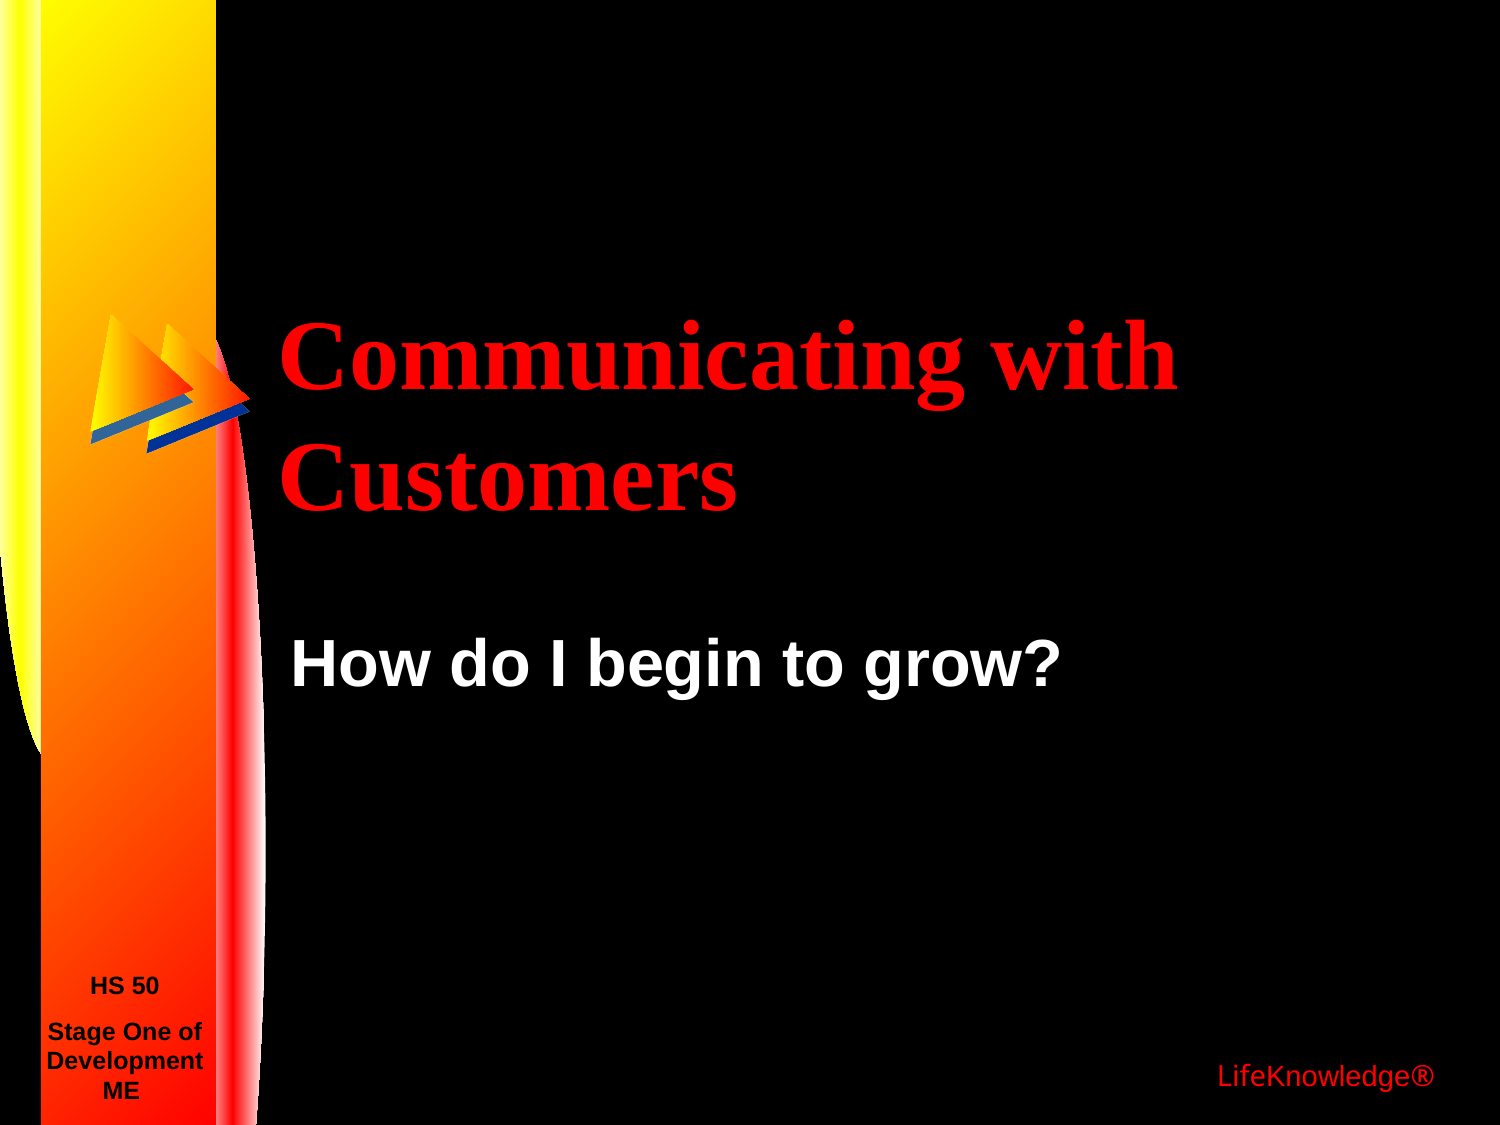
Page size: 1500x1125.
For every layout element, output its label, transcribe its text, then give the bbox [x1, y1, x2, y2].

text_box Stage One of Development ME [24, 1007, 225, 1113]
title Communicating with Customers [262, 274, 1500, 538]
footer LifeKnowledge® [0, 1024, 1451, 1125]
subtitle How do I begin to grow? [274, 562, 1163, 851]
text_box HS 50 [37, 962, 213, 1008]
